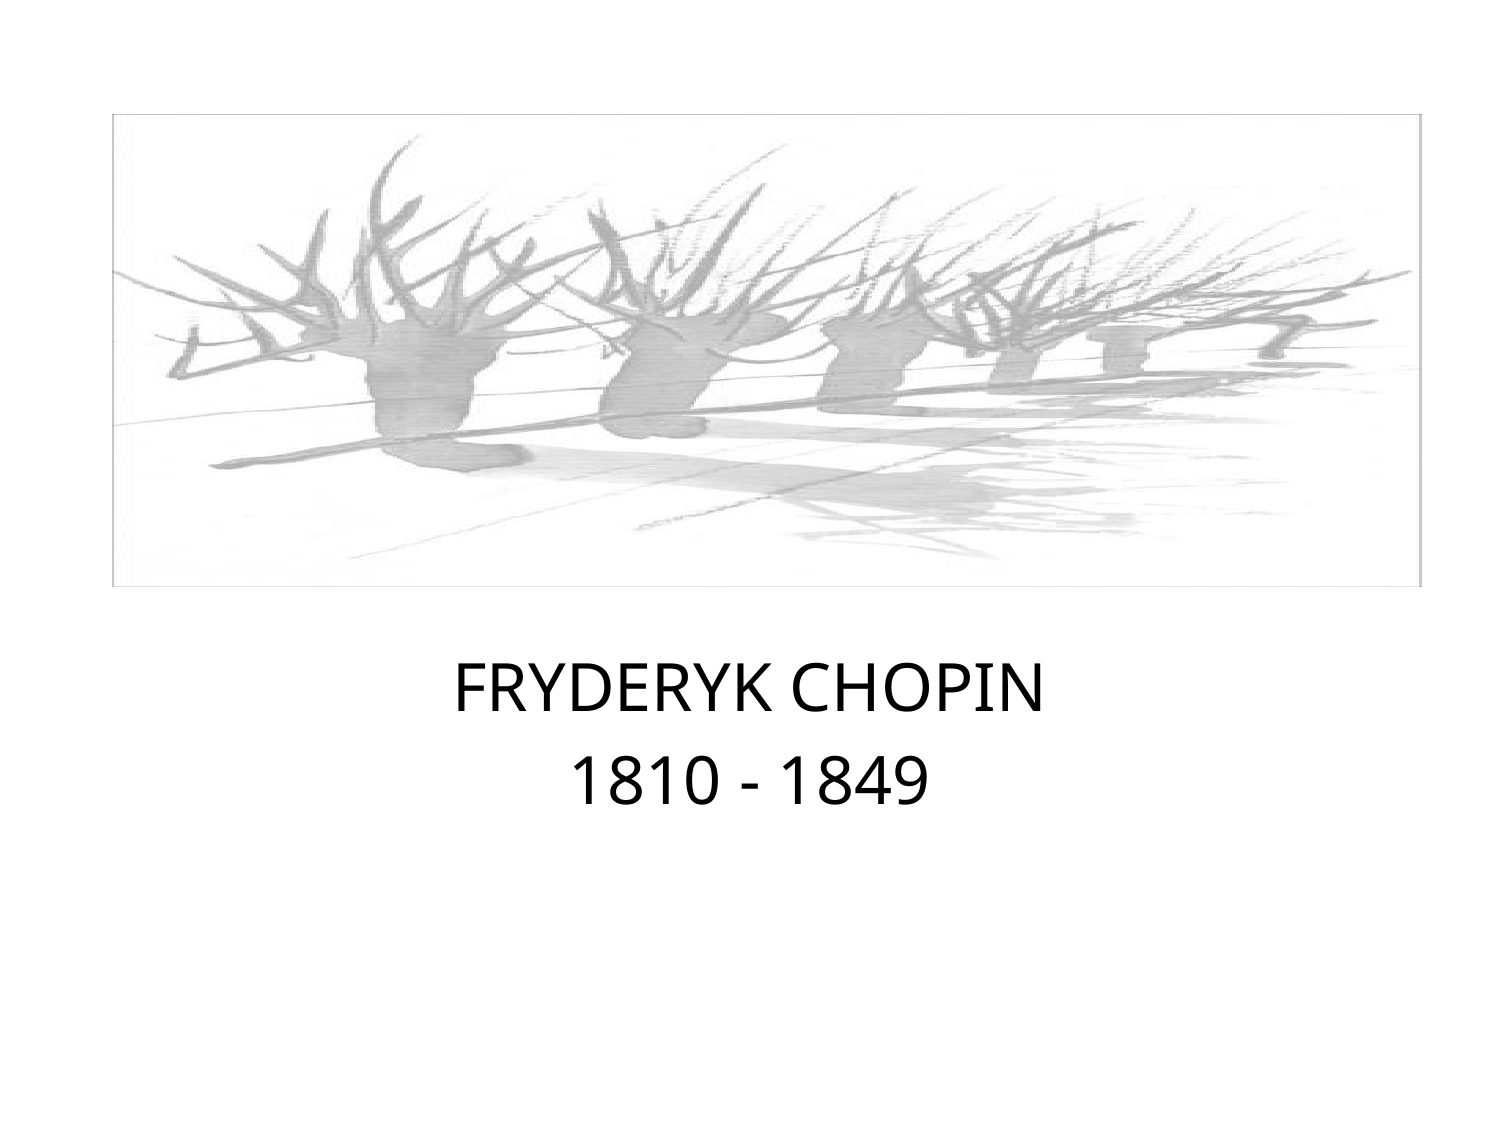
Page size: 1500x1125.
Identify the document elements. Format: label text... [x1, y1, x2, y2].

subtitle FRYDERYK CHOPIN 1810 - 1849 [225, 637, 1275, 925]
picture [111, 113, 1423, 587]
